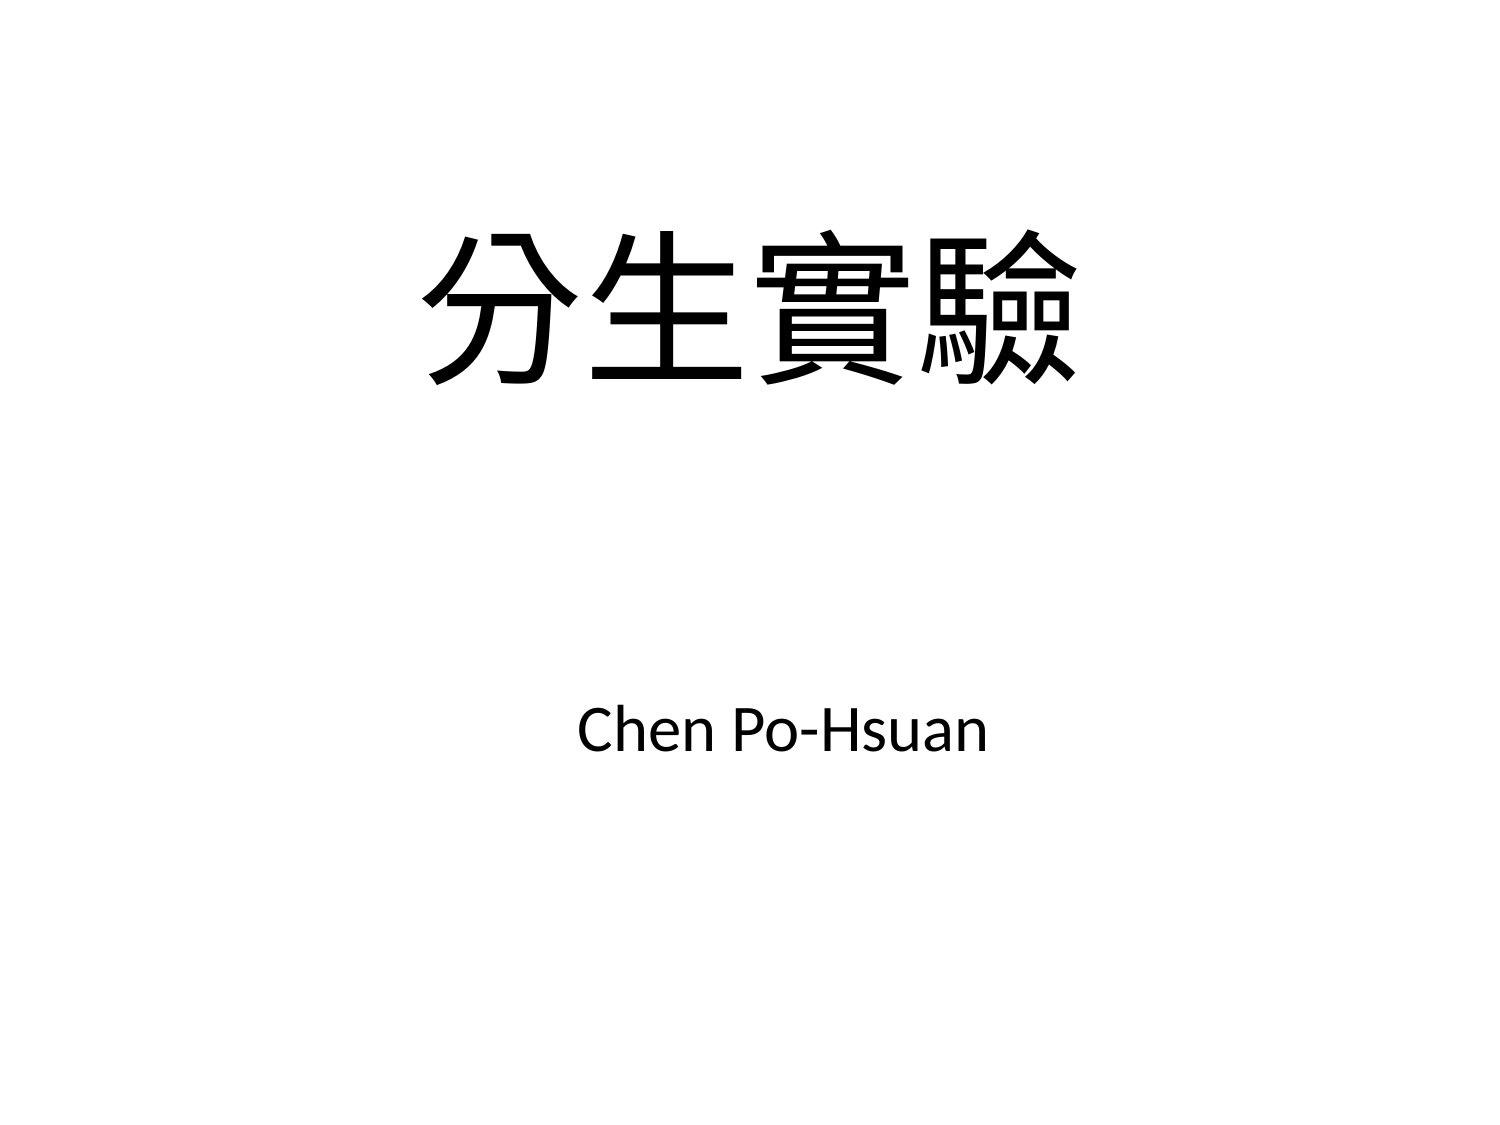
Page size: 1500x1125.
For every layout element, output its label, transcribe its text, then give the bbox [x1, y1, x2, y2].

title 分生實驗 [0, 184, 1500, 426]
subtitle Chen Po-Hsuan [336, 692, 1247, 882]
